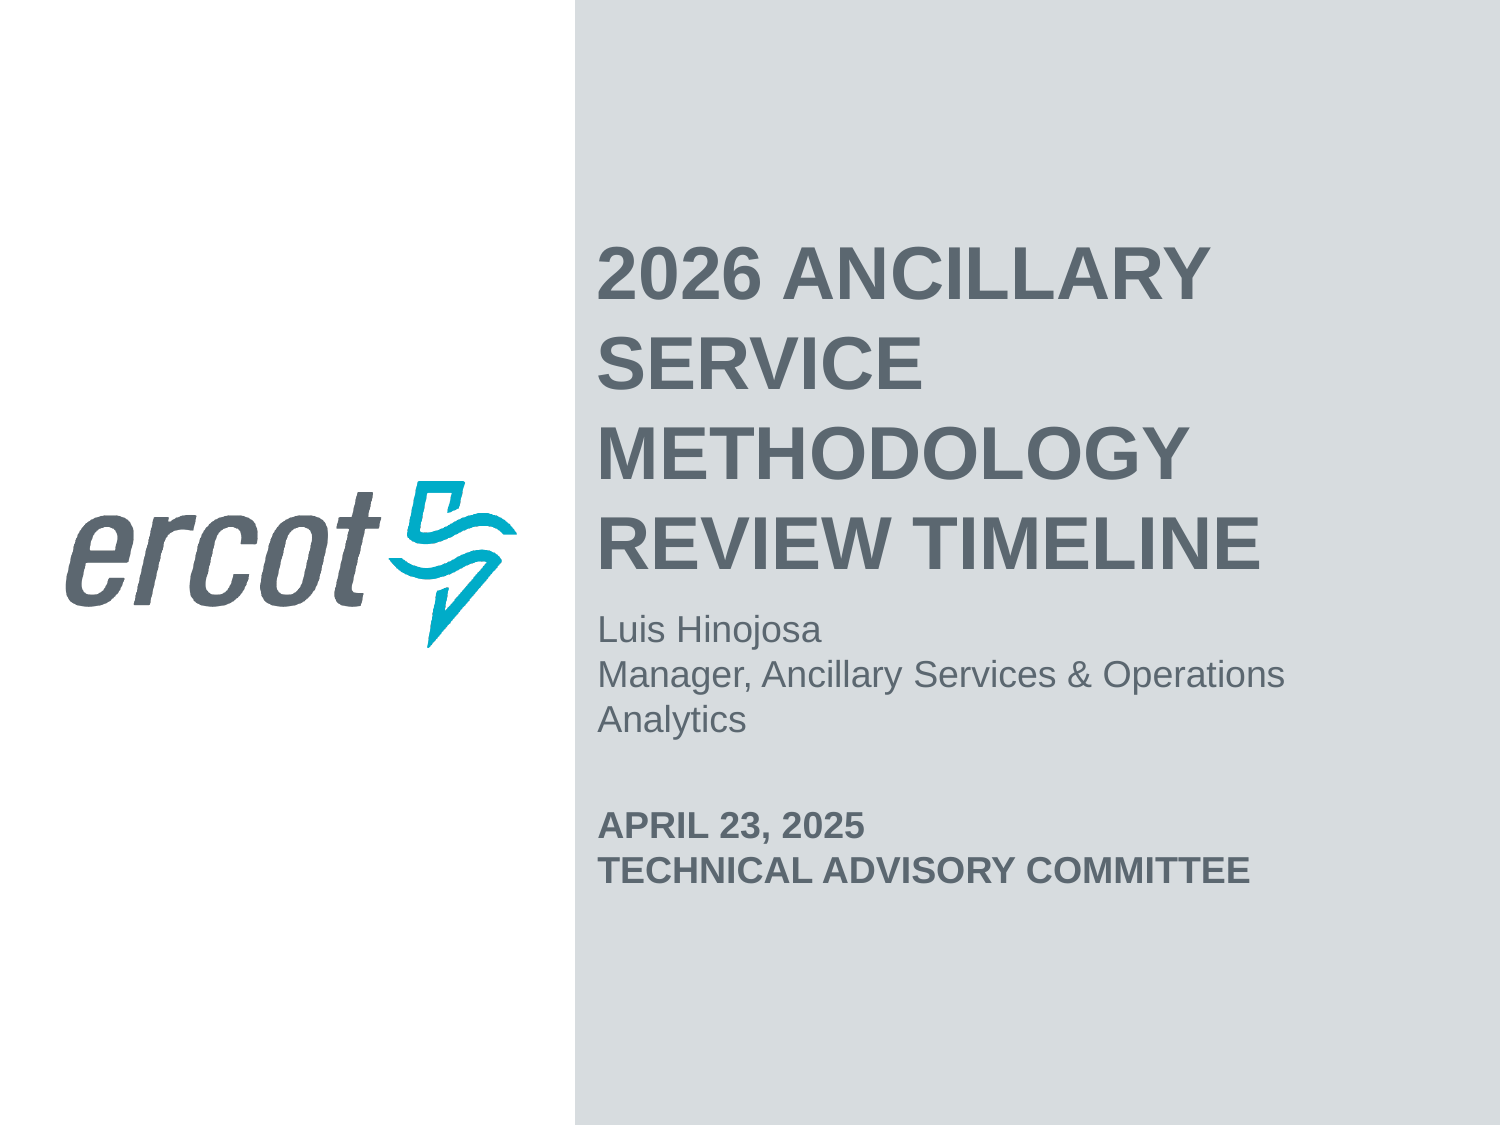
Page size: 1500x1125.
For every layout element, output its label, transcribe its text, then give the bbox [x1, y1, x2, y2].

picture [56, 471, 525, 654]
list April 23, 2025 Technical Advisory Committee [582, 793, 1315, 900]
list 2026 Ancillary Service Methodology Review Timeline [581, 217, 1488, 596]
list Luis Hinojosa Manager, Ancillary Services & Operations Analytics [582, 597, 1315, 749]
